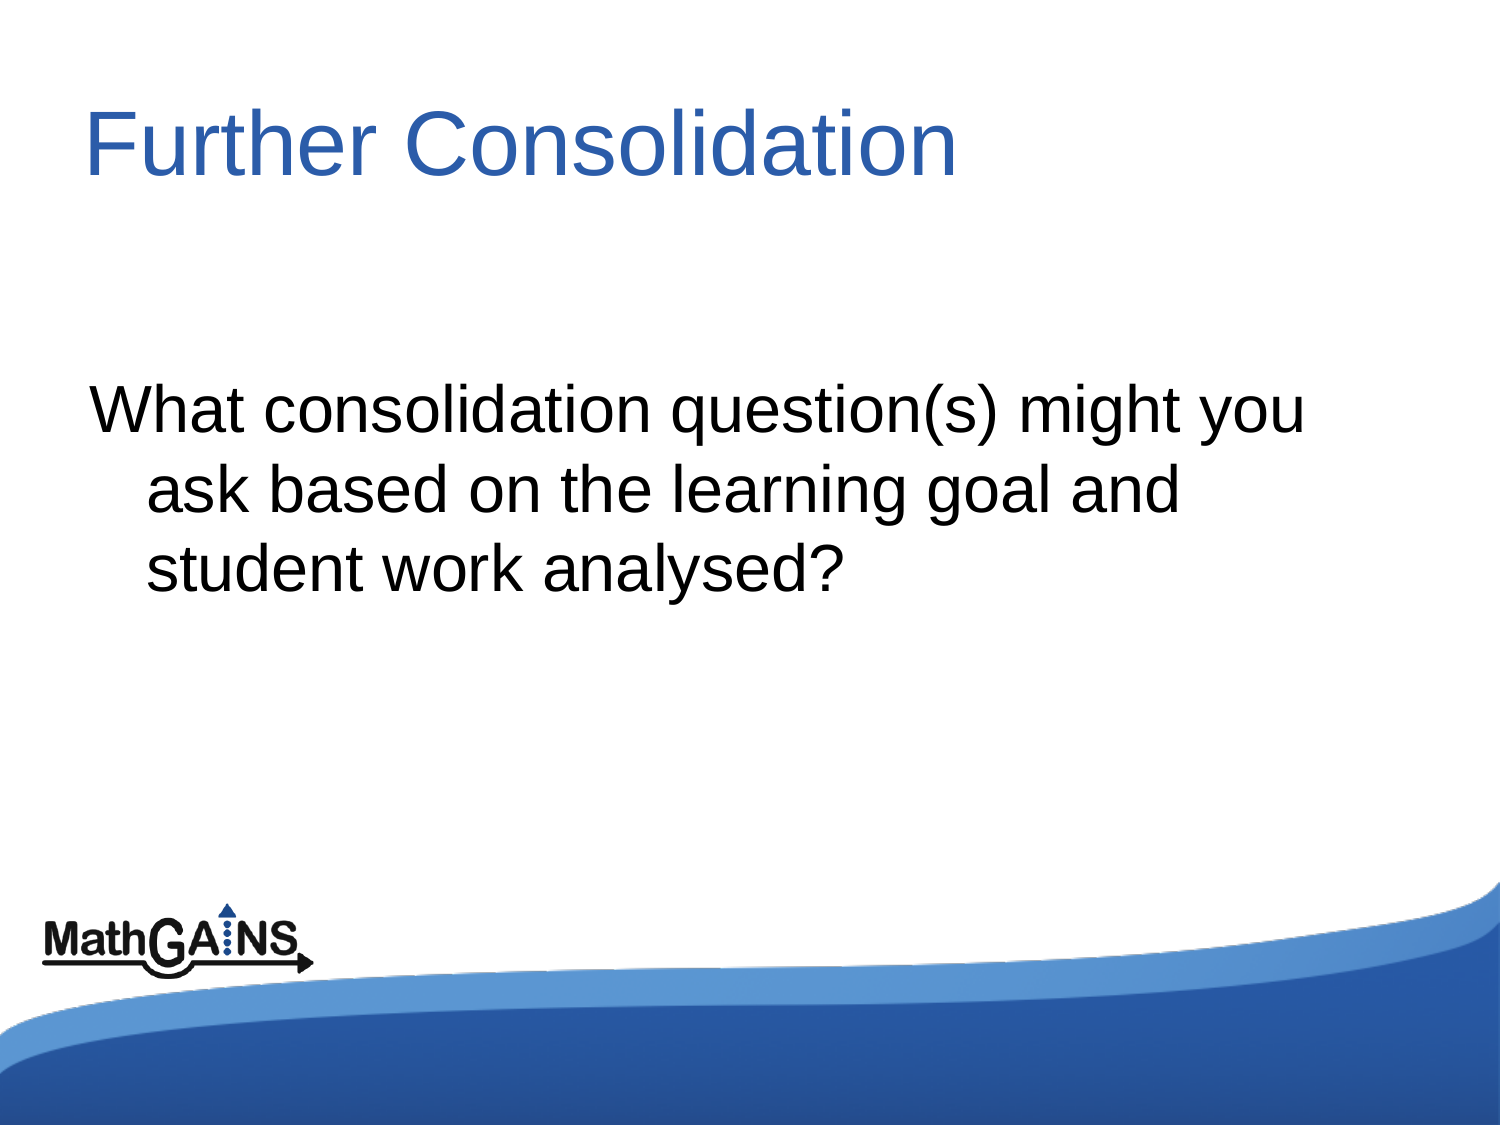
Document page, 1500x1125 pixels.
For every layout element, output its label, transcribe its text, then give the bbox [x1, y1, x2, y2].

title Further Consolidation [74, 14, 1426, 261]
picture [0, 878, 1500, 1125]
list What consolidation question(s) might you ask based on the learning goal and student work analysed? [74, 261, 1426, 738]
